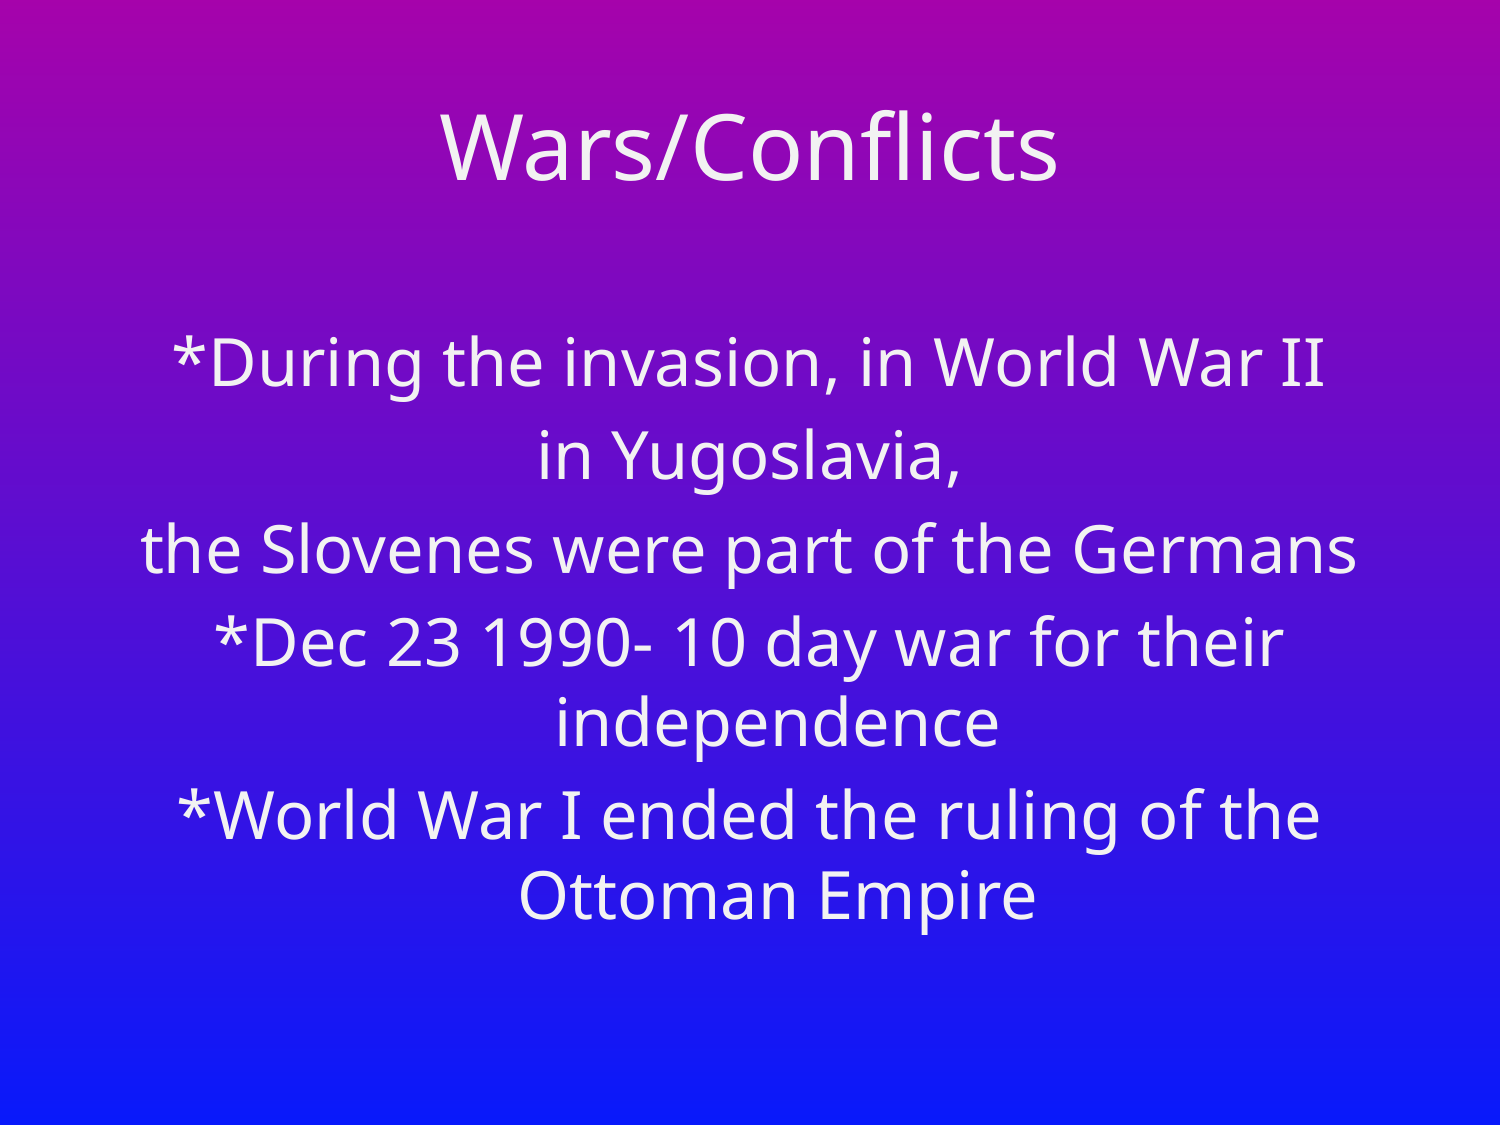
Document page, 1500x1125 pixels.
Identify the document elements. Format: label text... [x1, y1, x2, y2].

title Wars/Conflicts [75, 50, 1425, 238]
list *During the invasion, in World War II in Yugoslavia, the Slovenes were part of the Germans *Dec 23 1990- 10 day war for their independence *World War I ended the ruling of the Ottoman Empire [75, 312, 1425, 1063]
